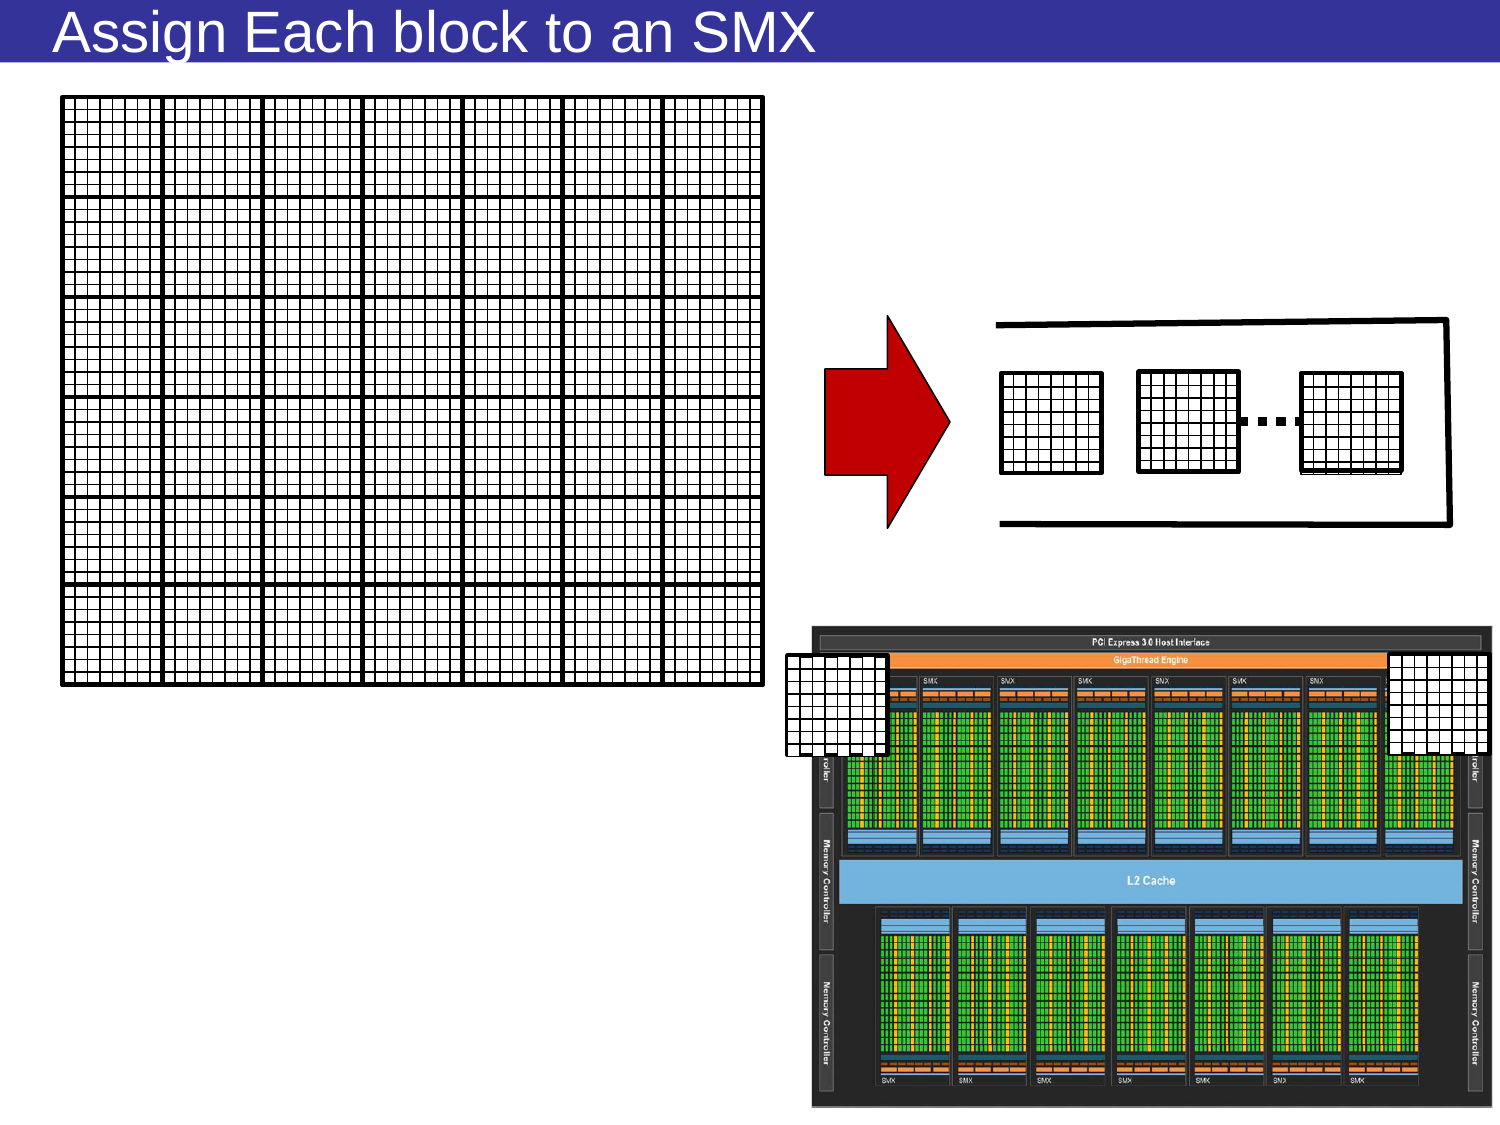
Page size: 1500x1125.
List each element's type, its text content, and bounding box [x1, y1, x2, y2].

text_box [1001, 374, 1102, 475]
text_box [787, 654, 888, 757]
text_box [825, 315, 951, 529]
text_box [1138, 372, 1240, 474]
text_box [1389, 653, 1490, 756]
picture [807, 621, 1495, 1117]
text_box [62, 96, 763, 685]
text_box [995, 320, 1450, 525]
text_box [1301, 374, 1402, 475]
title Assign Each block to an SMX [37, 7, 1426, 51]
